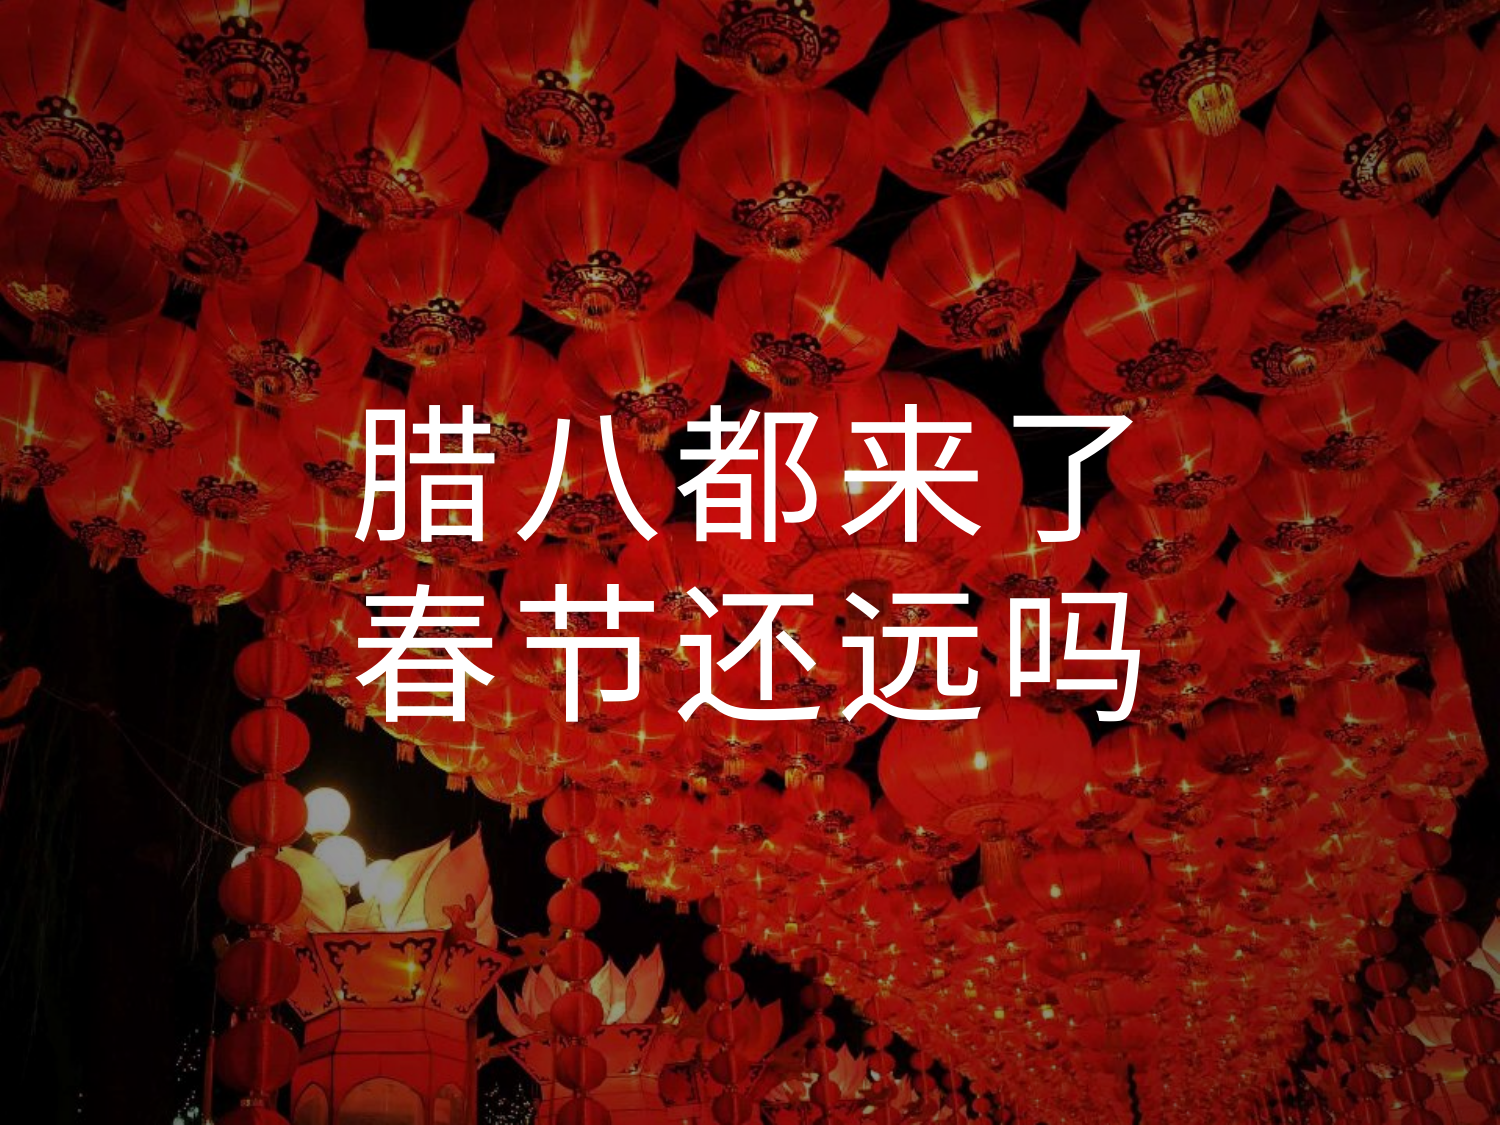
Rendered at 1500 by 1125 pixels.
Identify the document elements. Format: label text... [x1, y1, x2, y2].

picture [0, 0, 1500, 1125]
text_box 腊八都来了 春节还远吗 [262, 373, 1238, 748]
